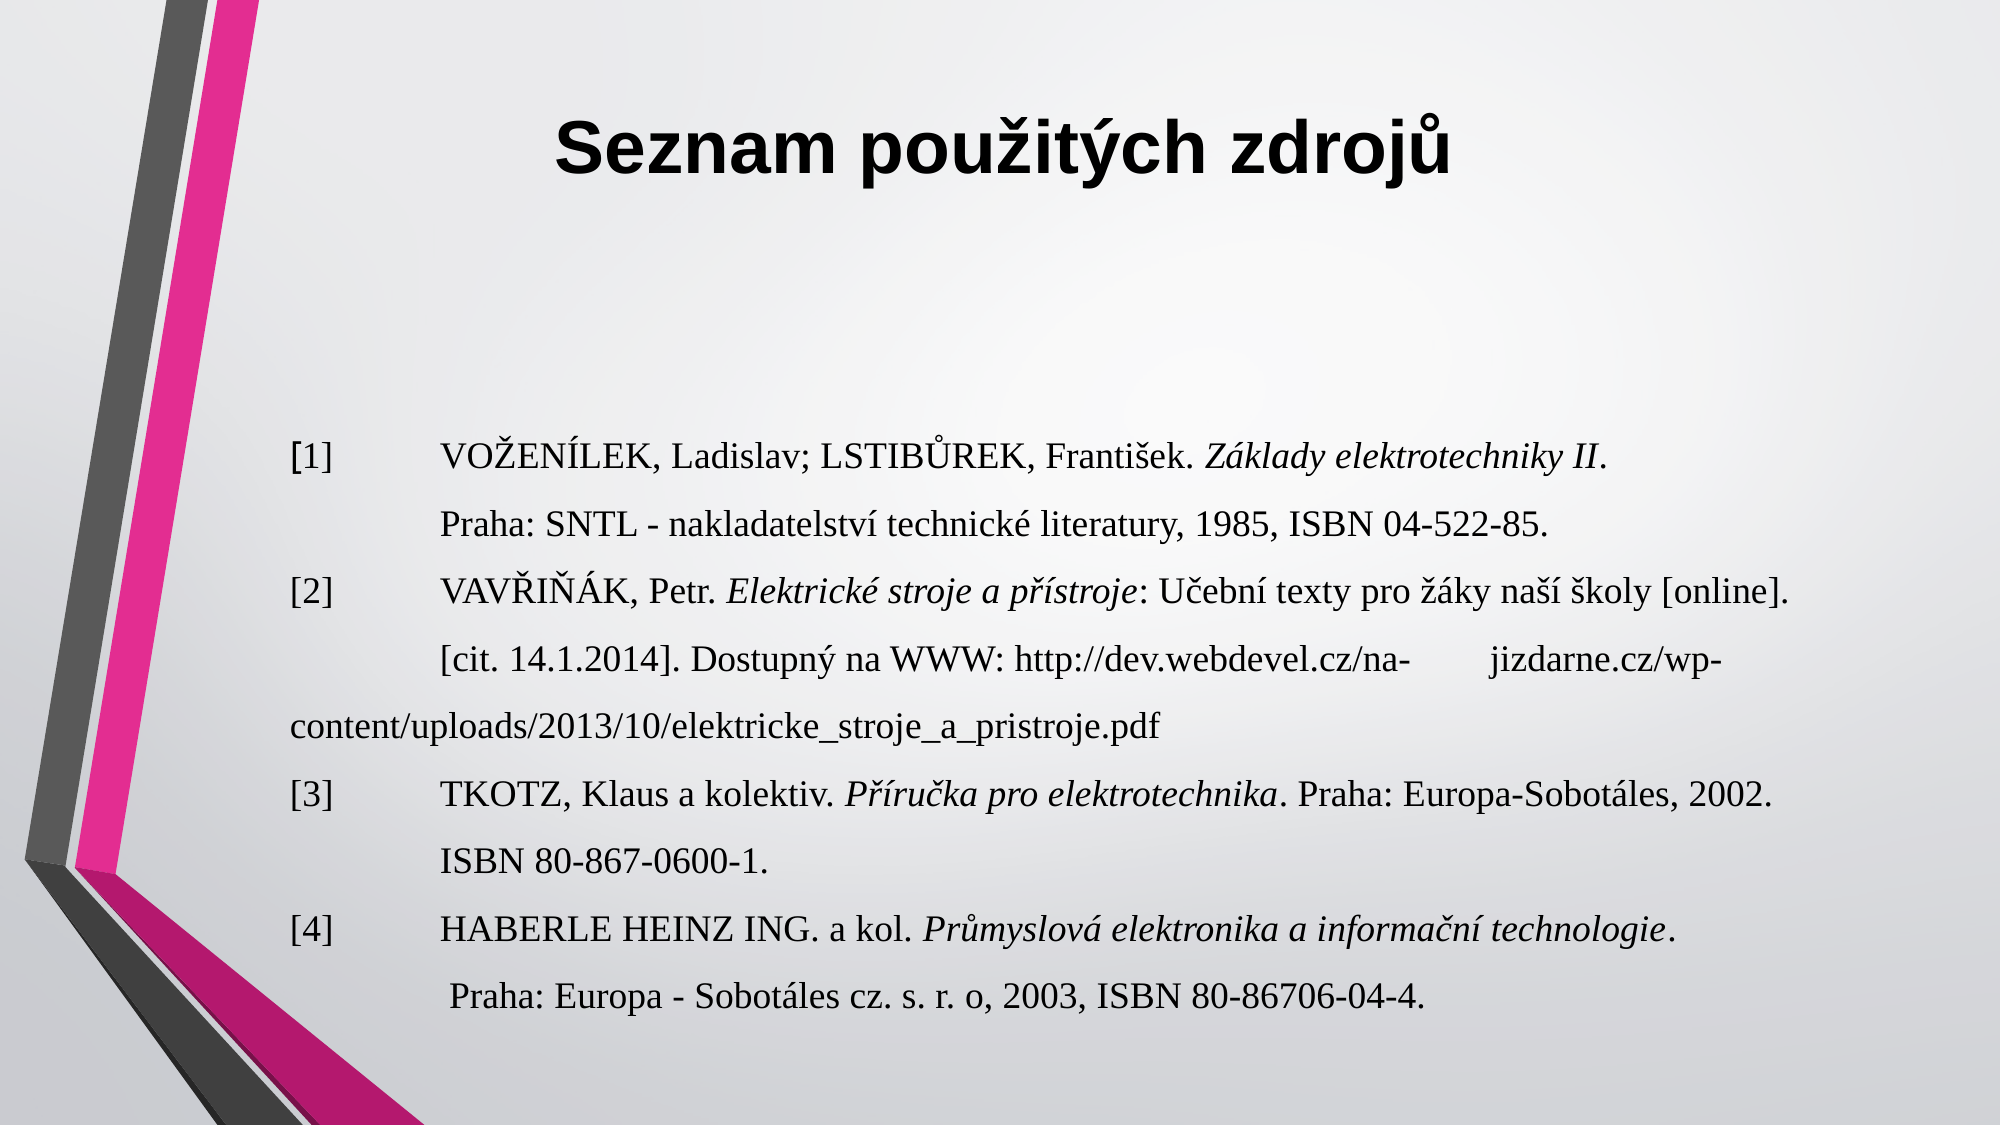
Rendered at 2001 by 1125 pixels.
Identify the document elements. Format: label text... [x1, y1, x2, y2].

text_box [78, 83, 182, 144]
title Seznam použitých zdrojů [182, 0, 1827, 288]
list [1] VOŽENÍLEK, Ladislav; LSTIBŮREK, František. Základy elektrotechniky II. Praha: SNTL - nakladatelství technické literatury, 1985, ISBN 04-522-85. [2] VAVŘIŇÁK, Petr. Elektrické stroje a přístroje: Učební texty pro žáky naší školy [online]. [cit. 14.1.2014]. Dostupný na WWW: http://dev.webdevel.cz/na- jizdarne.cz/wp- content/uploads/2013/10/elektricke_stroje_a_pristroje.pdf [3] TKOTZ, Klaus a kolektiv. Příručka pro elektrotechnika. Praha: Europa-Sobotáles, 2002. ISBN 80-867-0600-1. [4] HABERLE HEINZ ING. a kol. Průmyslová elektronika a informační technologie. Praha: Europa - Sobotáles cz. s. r. o, 2003, ISBN 80-86706-04-4. [274, 328, 1813, 1100]
